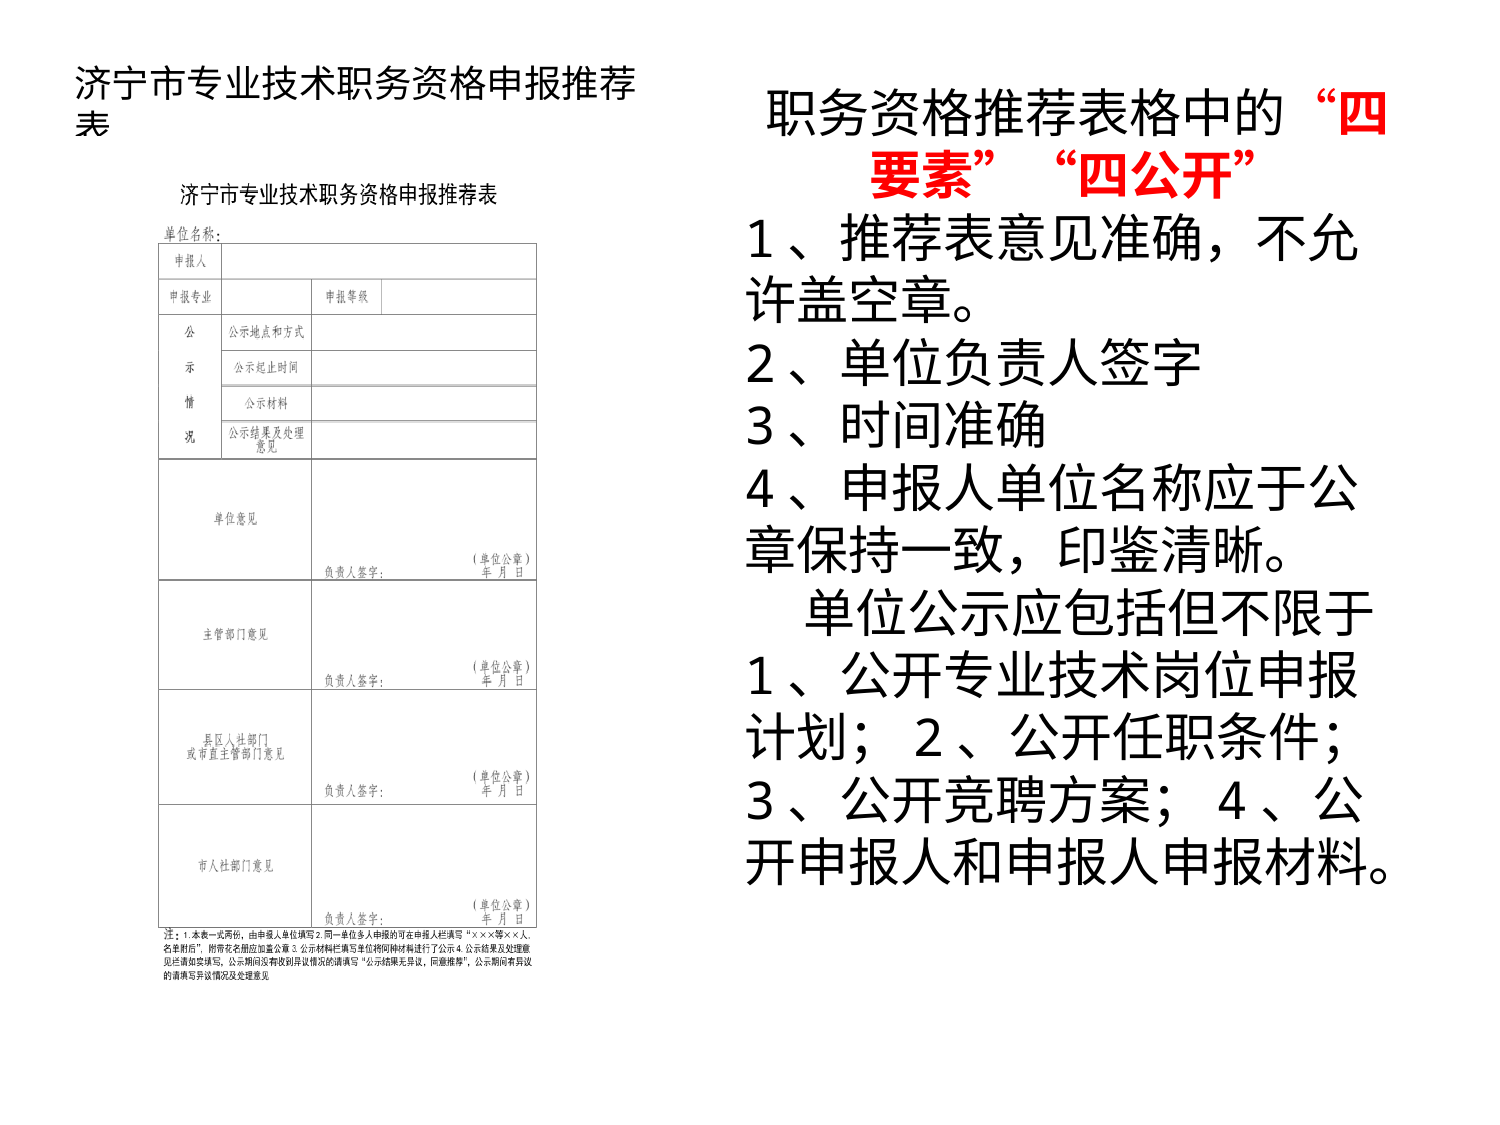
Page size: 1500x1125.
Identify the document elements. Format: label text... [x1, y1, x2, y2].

text_box 职务资格推荐表格中的“四要素”“四公开” 1、推荐表意见准确，不允许盖空章。 2、单位负责人签字 3、时间准确 4、申报人单位名称应于公章保持一致，印鉴清晰。 单位公示应包括但不限于 1、公开专业技术岗位申报计划；2、公开任职条件；3、公开竞聘方案；4、公开申报人和申报人申报材料。 [732, 74, 1423, 899]
picture [69, 136, 608, 1080]
text_box 济宁市专业技术职务资格申报推荐表 [62, 53, 655, 156]
